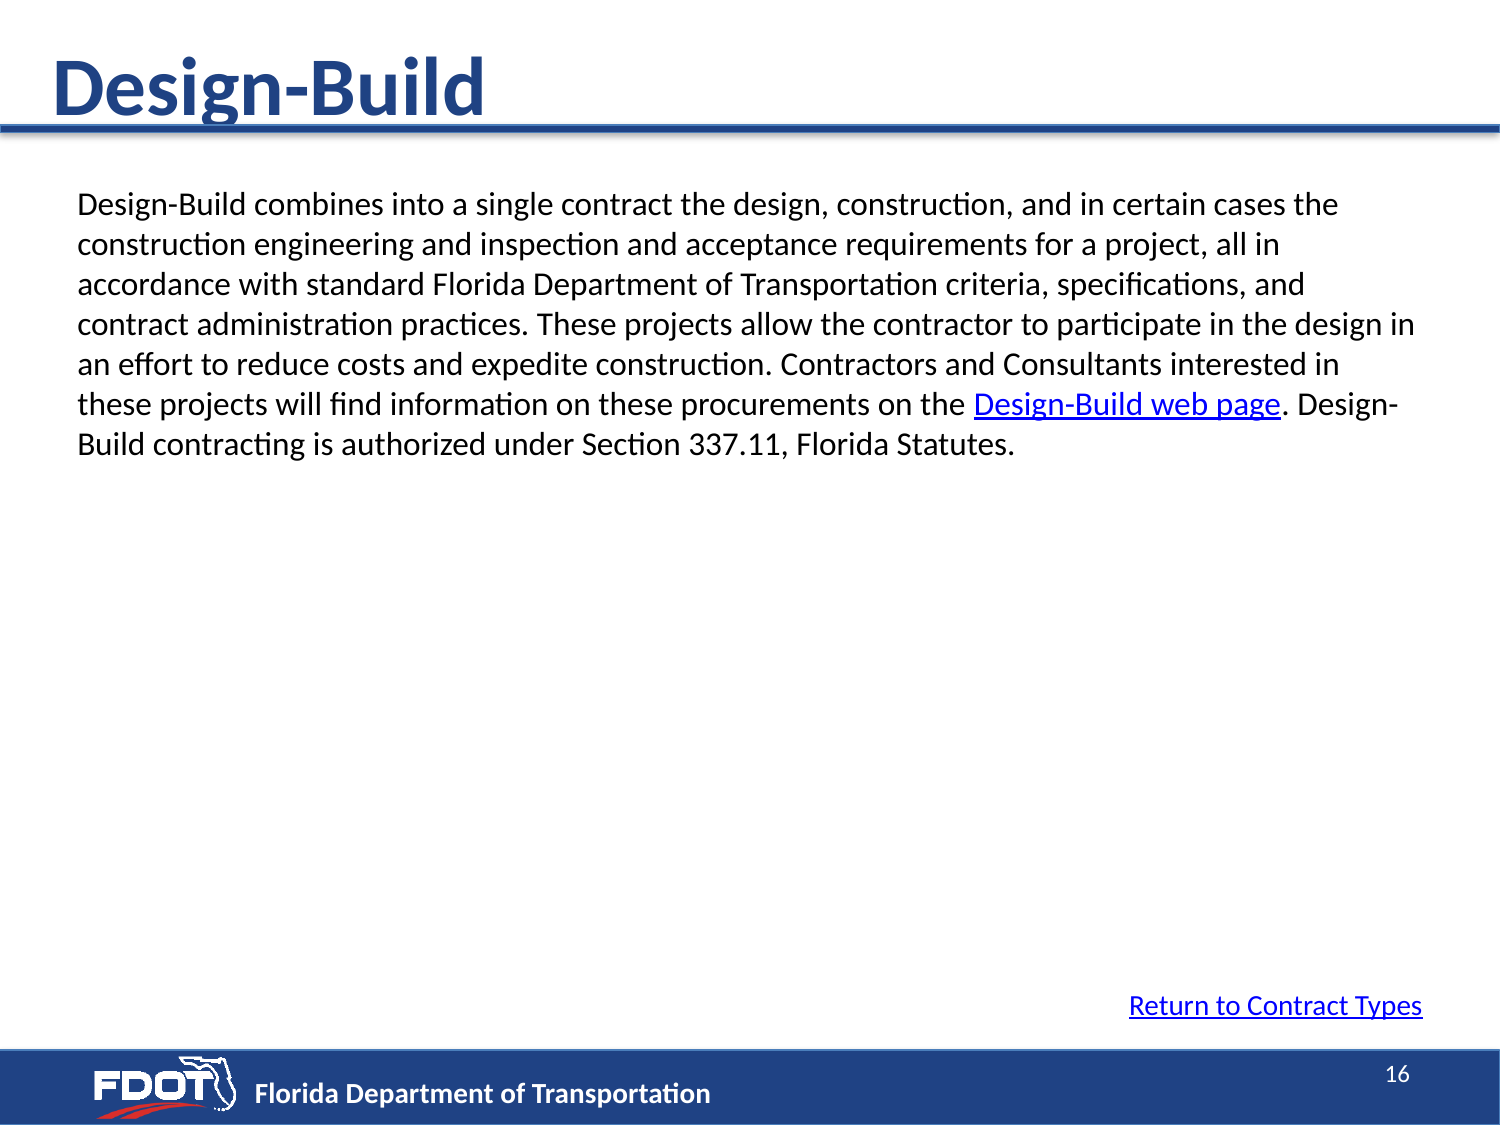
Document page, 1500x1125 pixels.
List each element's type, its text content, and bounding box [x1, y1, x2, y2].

text_box Design-Build [37, 24, 1400, 123]
text_box [0, 1049, 1074, 1125]
text_box Design-Build combines into a single contract the design, construction, and in certain cases the construction engineering and inspection and acceptance requirements for a project, all in accordance with standard Florida Department of Transportation criteria, specifications, and contract administration practices. These projects allow the contractor to participate in the design in an effort to reduce costs and expedite construction. Contractors and Consultants interested in these projects will find information on these procurements on the Design-Build web page. Design-Build contracting is authorized under Section 337.11, Florida Statutes. Return to Contract Types [62, 174, 1438, 1029]
slide_number 16 [1074, 1042, 1425, 1103]
text_box Florida Department of Transportation [246, 1067, 1438, 1117]
text_box [0, 124, 1500, 133]
text_box [244, 1049, 1500, 1125]
picture [89, 1053, 241, 1122]
